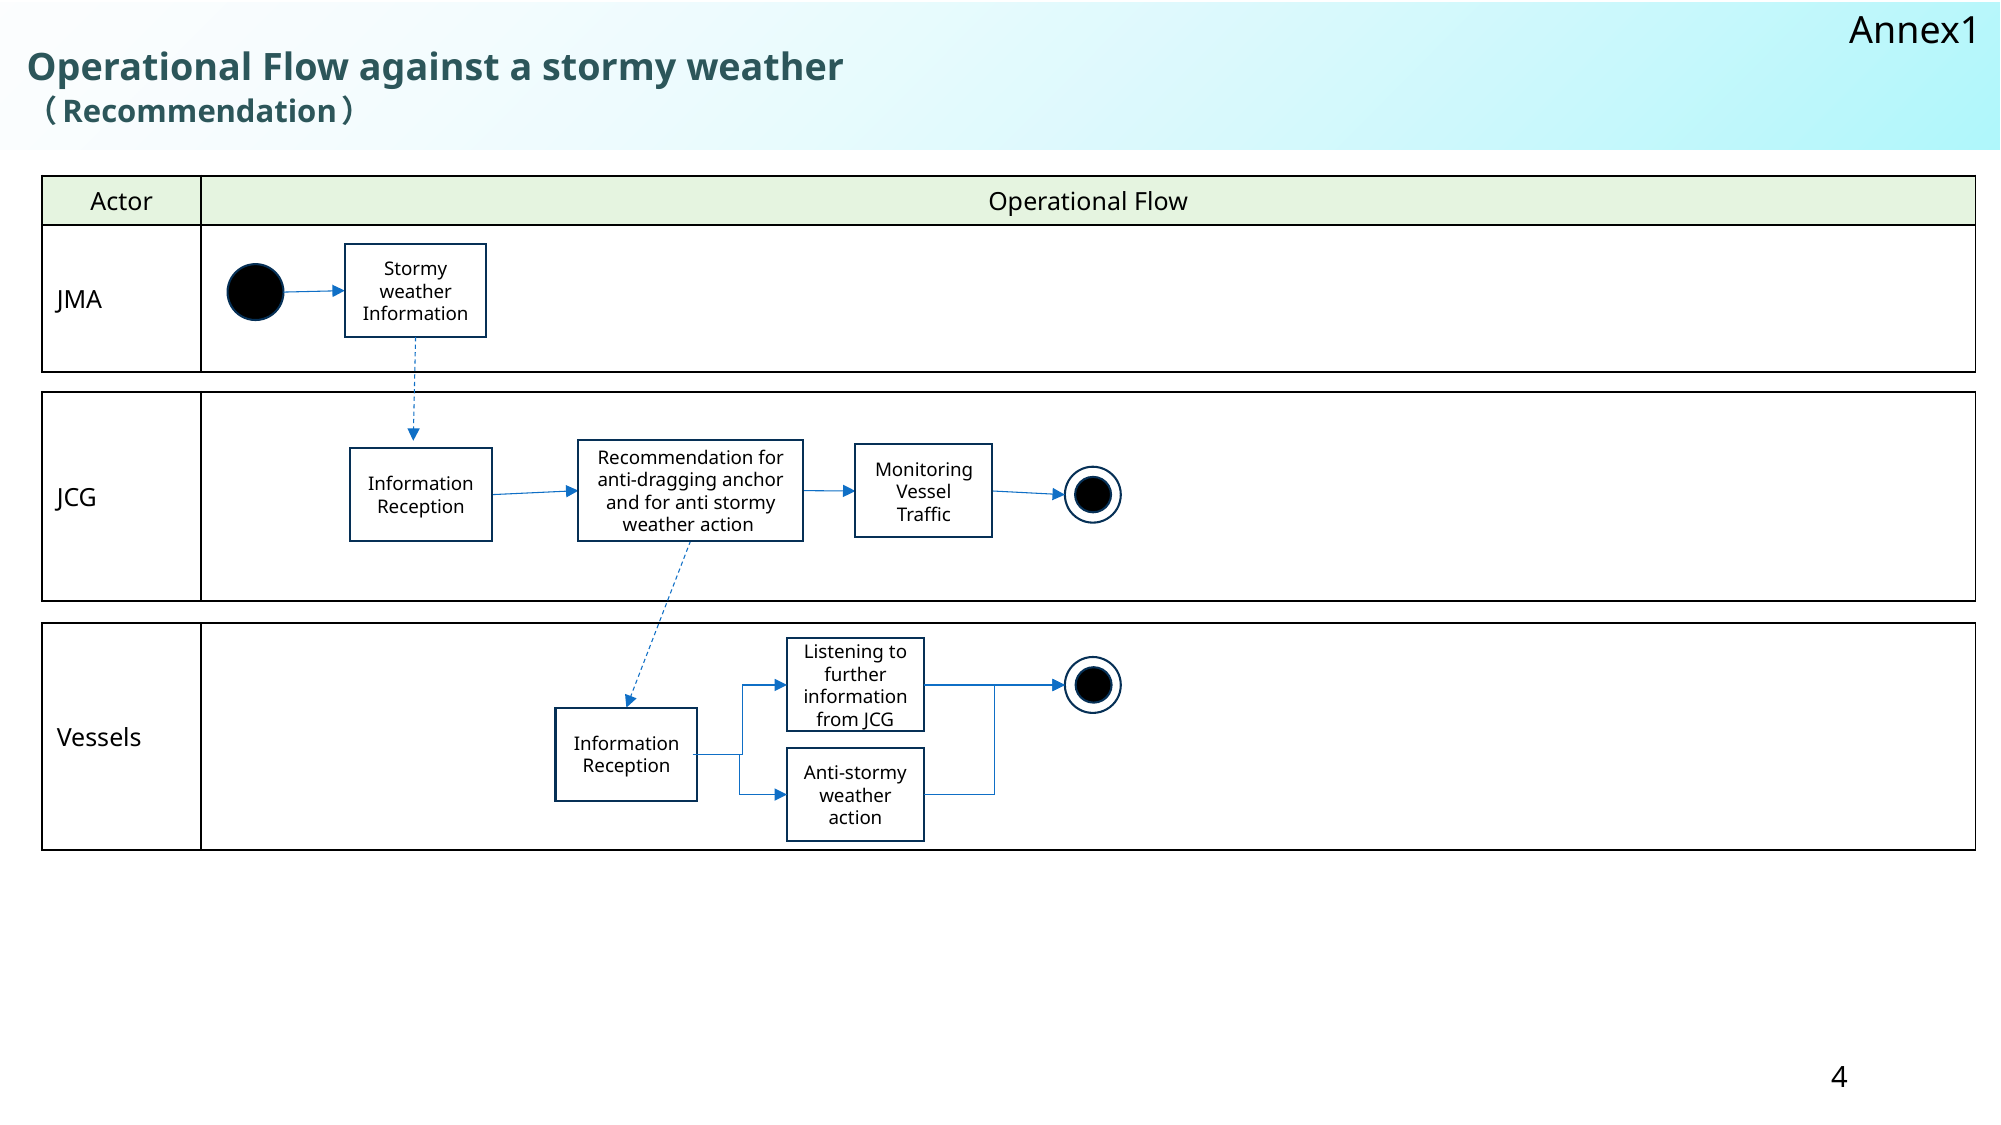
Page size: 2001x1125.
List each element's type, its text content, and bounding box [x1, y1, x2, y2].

table_header Vessels [43, 624, 200, 849]
text_box Information Reception [349, 447, 493, 542]
table_cell JMA [43, 226, 200, 371]
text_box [692, 754, 787, 795]
text_box Listening to further information from JCG [786, 637, 925, 732]
text_box Anti-stormy weather action [786, 747, 925, 842]
text_box Monitoring Vessel Traffic [854, 443, 993, 538]
text_box [1063, 655, 1122, 714]
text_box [626, 540, 691, 708]
table_cell [202, 226, 1975, 371]
text_box [1063, 465, 1122, 524]
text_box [491, 490, 579, 495]
text_box Stormy weather Information [344, 243, 487, 338]
table_header Actor [43, 177, 200, 224]
table_header JCG [43, 393, 200, 600]
text_box [226, 263, 285, 322]
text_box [992, 490, 1065, 495]
title Operational Flow against a stormy weather （Recommendation） [11, 35, 2000, 139]
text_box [697, 685, 787, 754]
table_header [202, 393, 1975, 600]
text_box Recommendation for anti-dragging anchor and for anti stormy weather action [577, 439, 804, 542]
table_header [202, 624, 1975, 849]
text_box [1074, 666, 1113, 704]
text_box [923, 686, 1065, 795]
text_box [1074, 475, 1113, 514]
text_box Information Reception [554, 707, 698, 802]
table_header Operational Flow [202, 177, 1975, 224]
